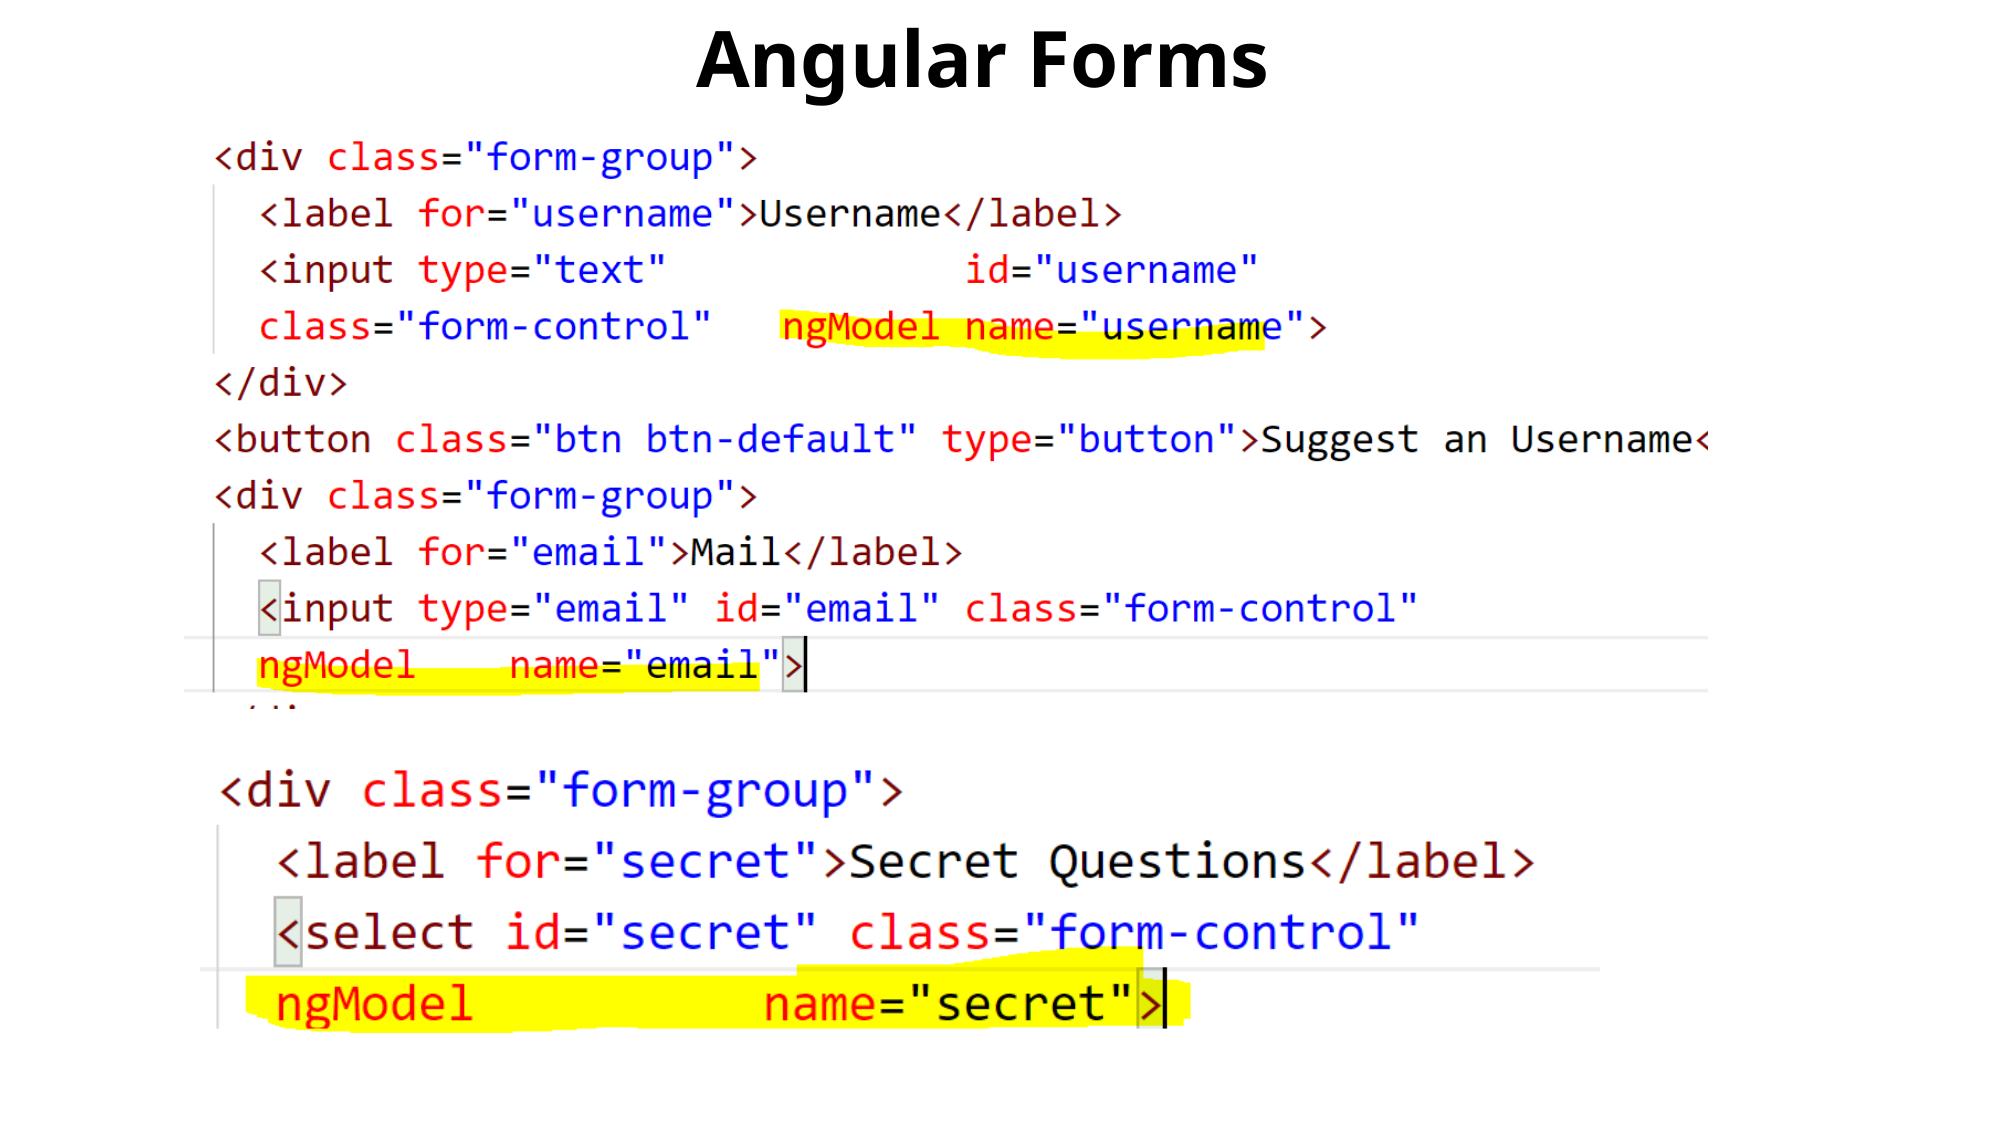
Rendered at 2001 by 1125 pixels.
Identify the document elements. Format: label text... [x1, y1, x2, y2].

picture [199, 765, 1600, 1033]
title Angular Forms [120, 12, 1846, 112]
picture [184, 127, 1708, 709]
